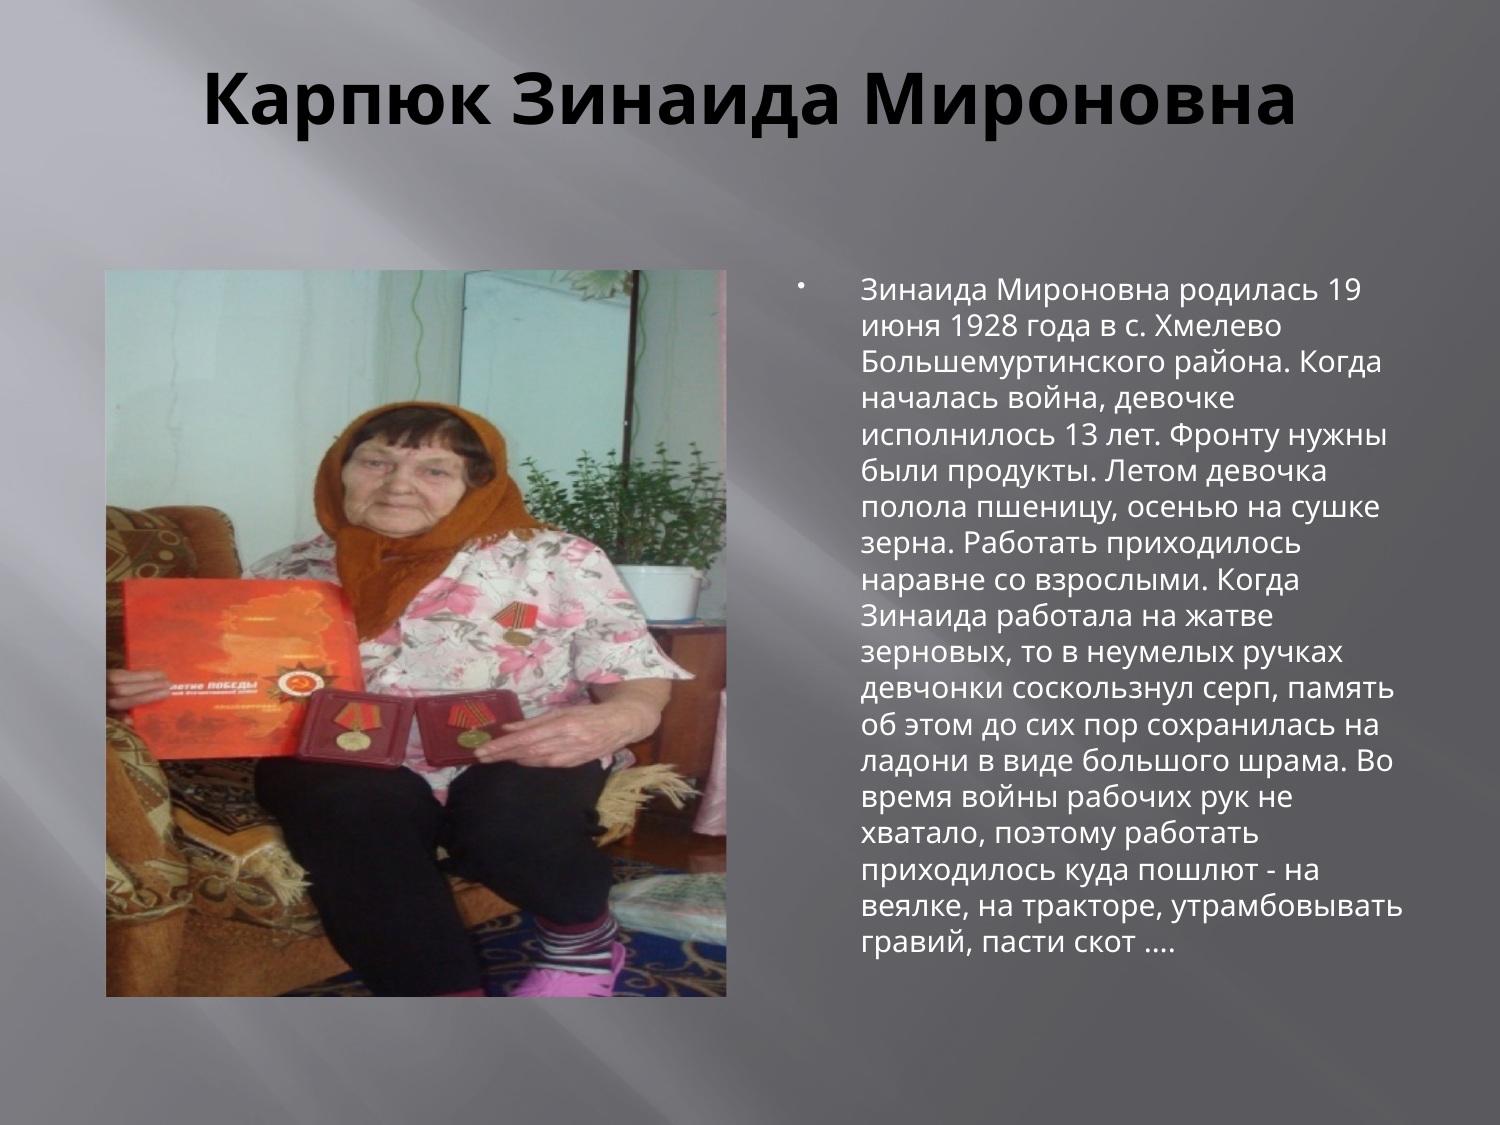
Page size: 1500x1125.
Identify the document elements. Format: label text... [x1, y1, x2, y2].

list Зинаида Мироновна родилась 19 июня 1928 года в с. Хмелево Большемуртинского района. Когда началась война, девочке исполнилось 13 лет. Фронту нужны были продукты. Летом девочка полола пшеницу, осенью на сушке зерна. Работать приходилось наравне со взрослыми. Когда Зинаида работала на жатве зерновых, то в неумелых ручках девчонки соскользнул серп, память об этом до сих пор сохранилась на ладони в виде большого шрама. Во время войны рабочих рук не хватало, поэтому работать приходилось куда пошлют - на веялке, на тракторе, утрамбовывать гравий, пасти скот …. [762, 262, 1425, 1005]
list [52, 321, 780, 944]
picture [106, 944, 727, 997]
picture [106, 270, 727, 321]
title Карпюк Зинаида Мироновна [75, 45, 1425, 233]
